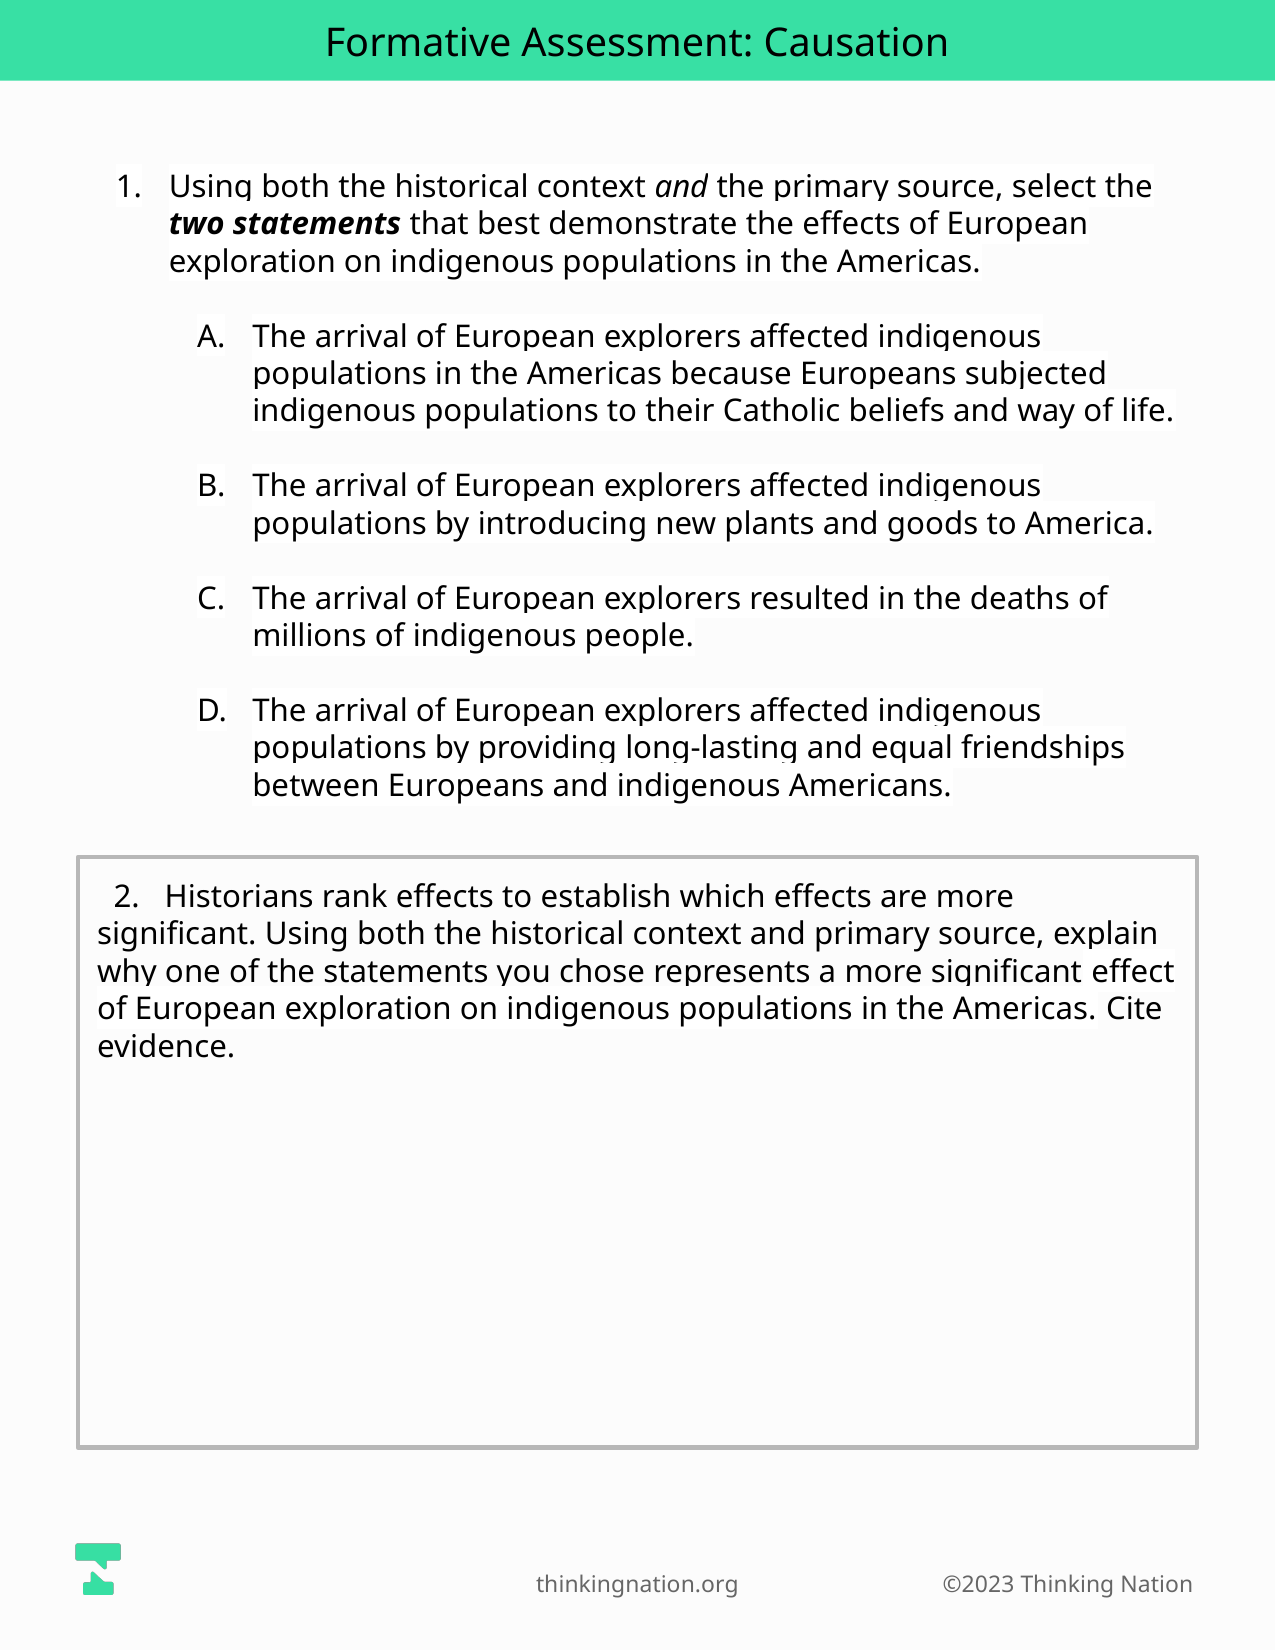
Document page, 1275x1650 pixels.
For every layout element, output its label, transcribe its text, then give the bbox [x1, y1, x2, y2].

text_box 2. Historians rank effects to establish which effects are more significant. Using both the historical context and primary source, explain why one of the statements you chose represents a more significant effect of European exploration on indigenous populations in the Americas. Cite evidence. [78, 857, 1197, 1448]
text_box ©2023 Thinking Nation [907, 1553, 1210, 1605]
picture [62, 1533, 134, 1605]
text_box thinkingnation.org [486, 1553, 789, 1605]
text_box Using both the historical context and the primary source, select the two statements that best demonstrate the effects of European exploration on indigenous populations in the Americas. The arrival of European explorers affected indigenous populations in the Americas because Europeans subjected indigenous populations to their Catholic beliefs and way of life. The arrival of European explorers affected indigenous populations by introducing new plants and goods to America. The arrival of European explorers resulted in the deaths of millions of indigenous people. The arrival of European explorers affected indigenous populations by providing long-lasting and equal friendships between Europeans and indigenous Americans. [78, 150, 1197, 825]
text_box Formative Assessment: Causation [0, 0, 1275, 81]
